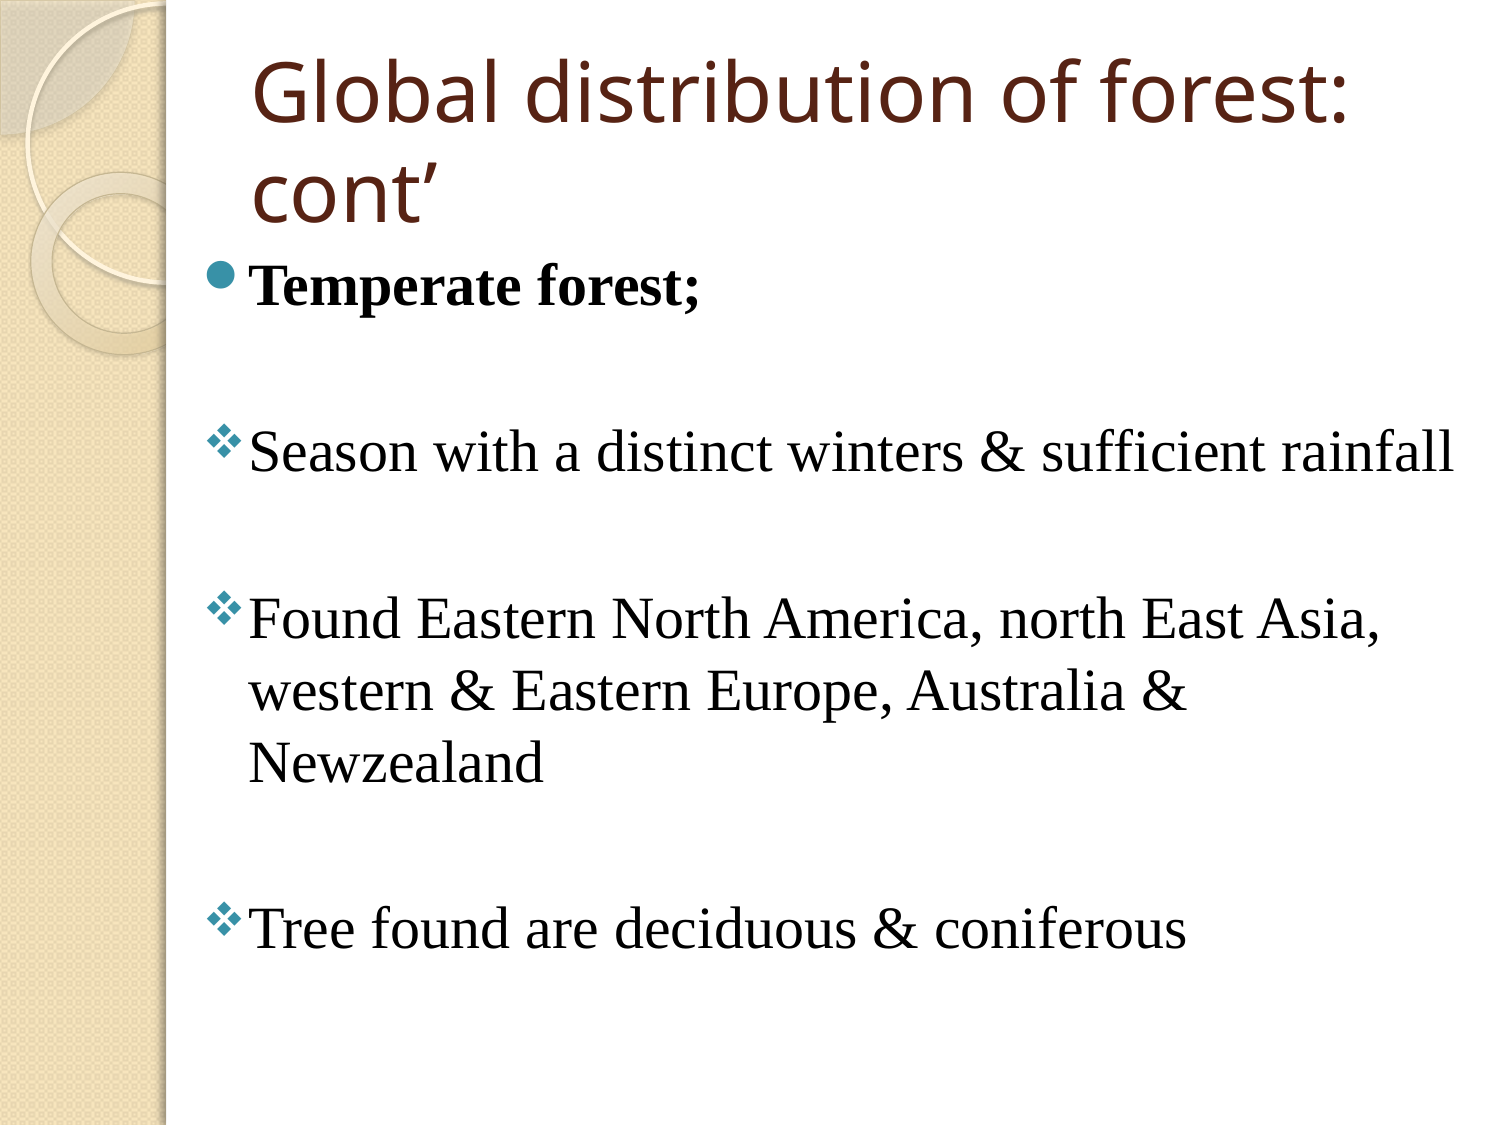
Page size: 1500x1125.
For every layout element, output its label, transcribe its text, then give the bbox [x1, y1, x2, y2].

title Global distribution of forest: cont’ [235, 45, 1466, 233]
list Temperate forest; Season with a distinct winters & sufficient rainfall Found Eastern North America, north East Asia, western & Eastern Europe, Australia & Newzealand Tree found are deciduous & coniferous [174, 237, 1500, 1025]
